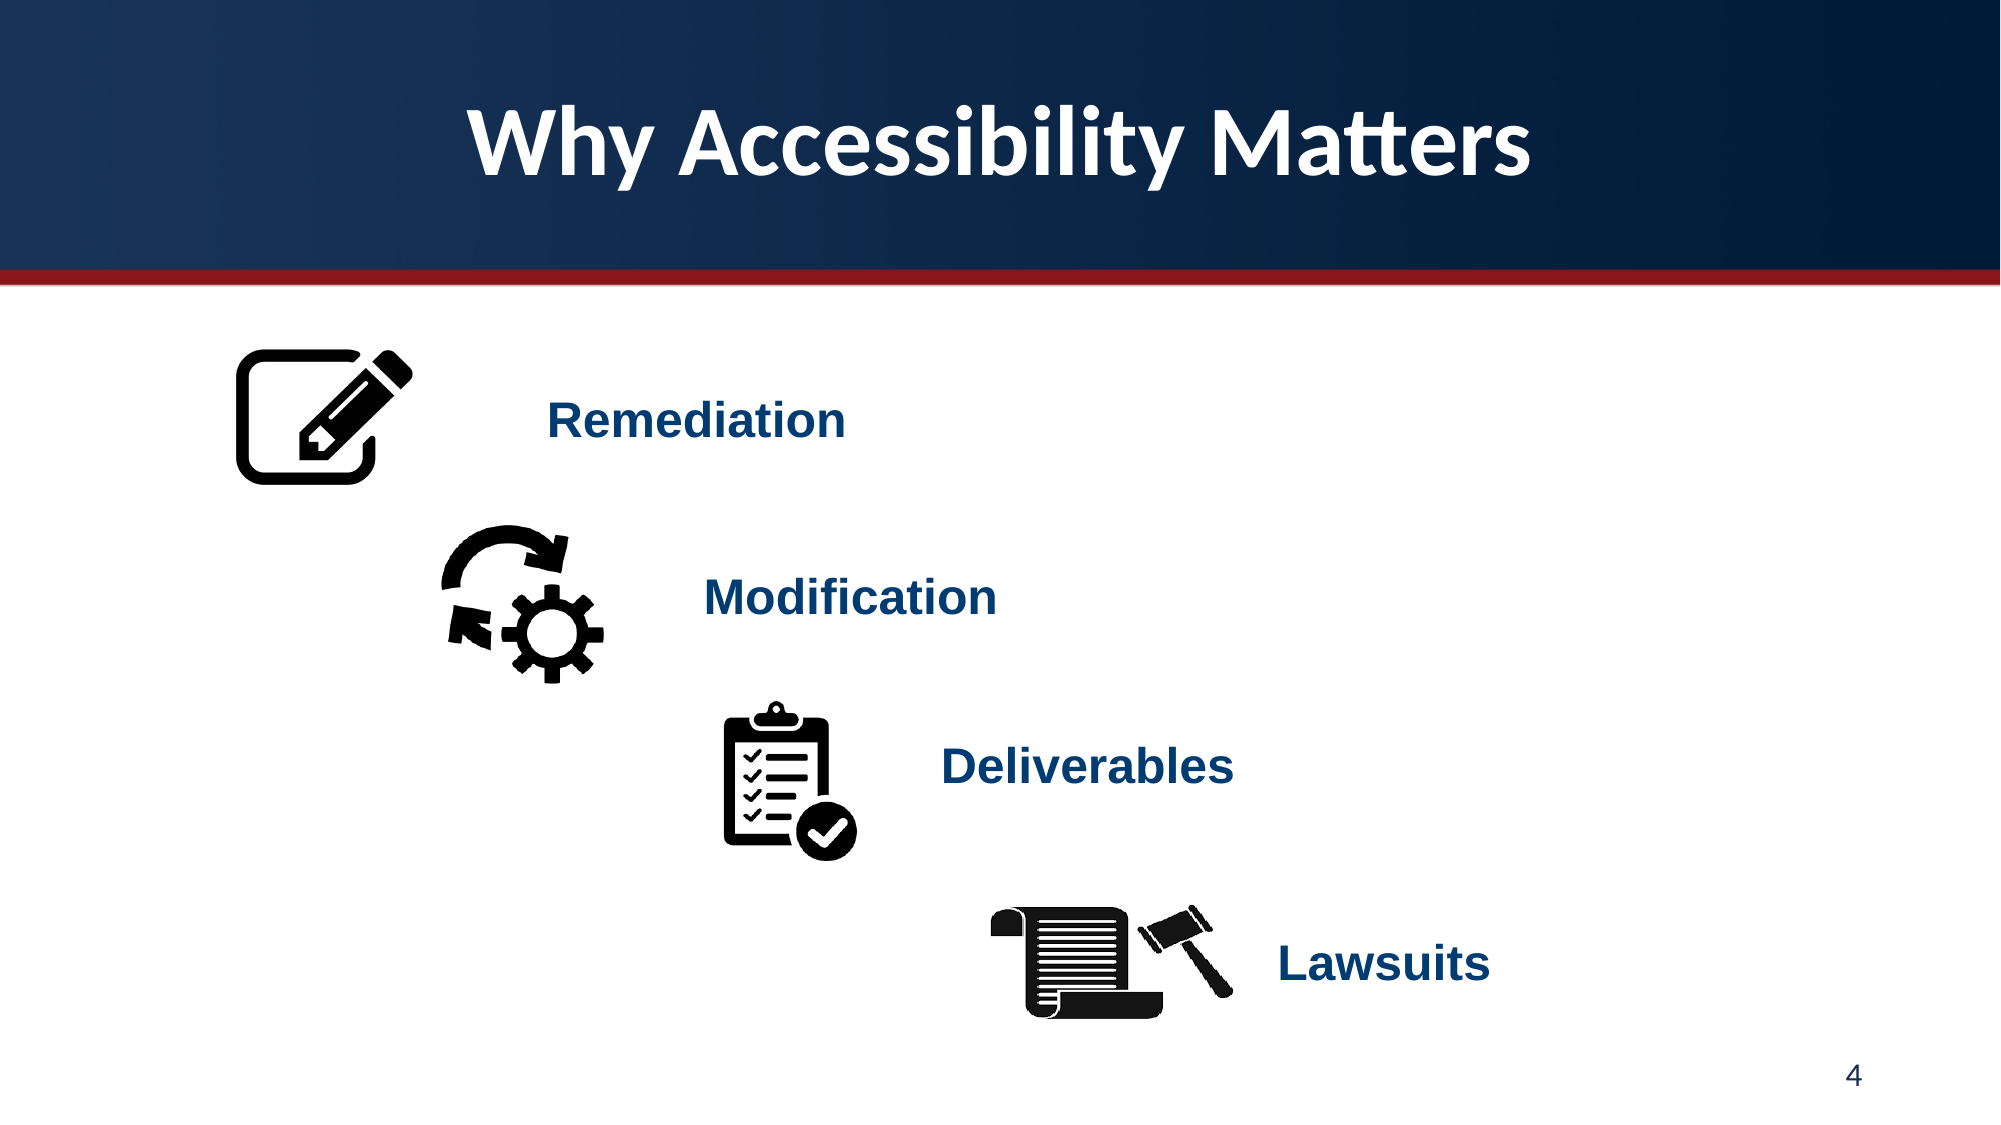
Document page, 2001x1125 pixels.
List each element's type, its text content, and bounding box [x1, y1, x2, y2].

text_box Lawsuits [1262, 922, 1694, 1034]
slide_number 4 [1412, 1042, 1863, 1103]
text_box Deliverables [925, 725, 1621, 837]
picture [0, 0, 2001, 1125]
title Why Accessibility Matters [137, 30, 1863, 249]
text_box Modification [688, 556, 1384, 668]
text_box Remediation [531, 362, 1227, 473]
